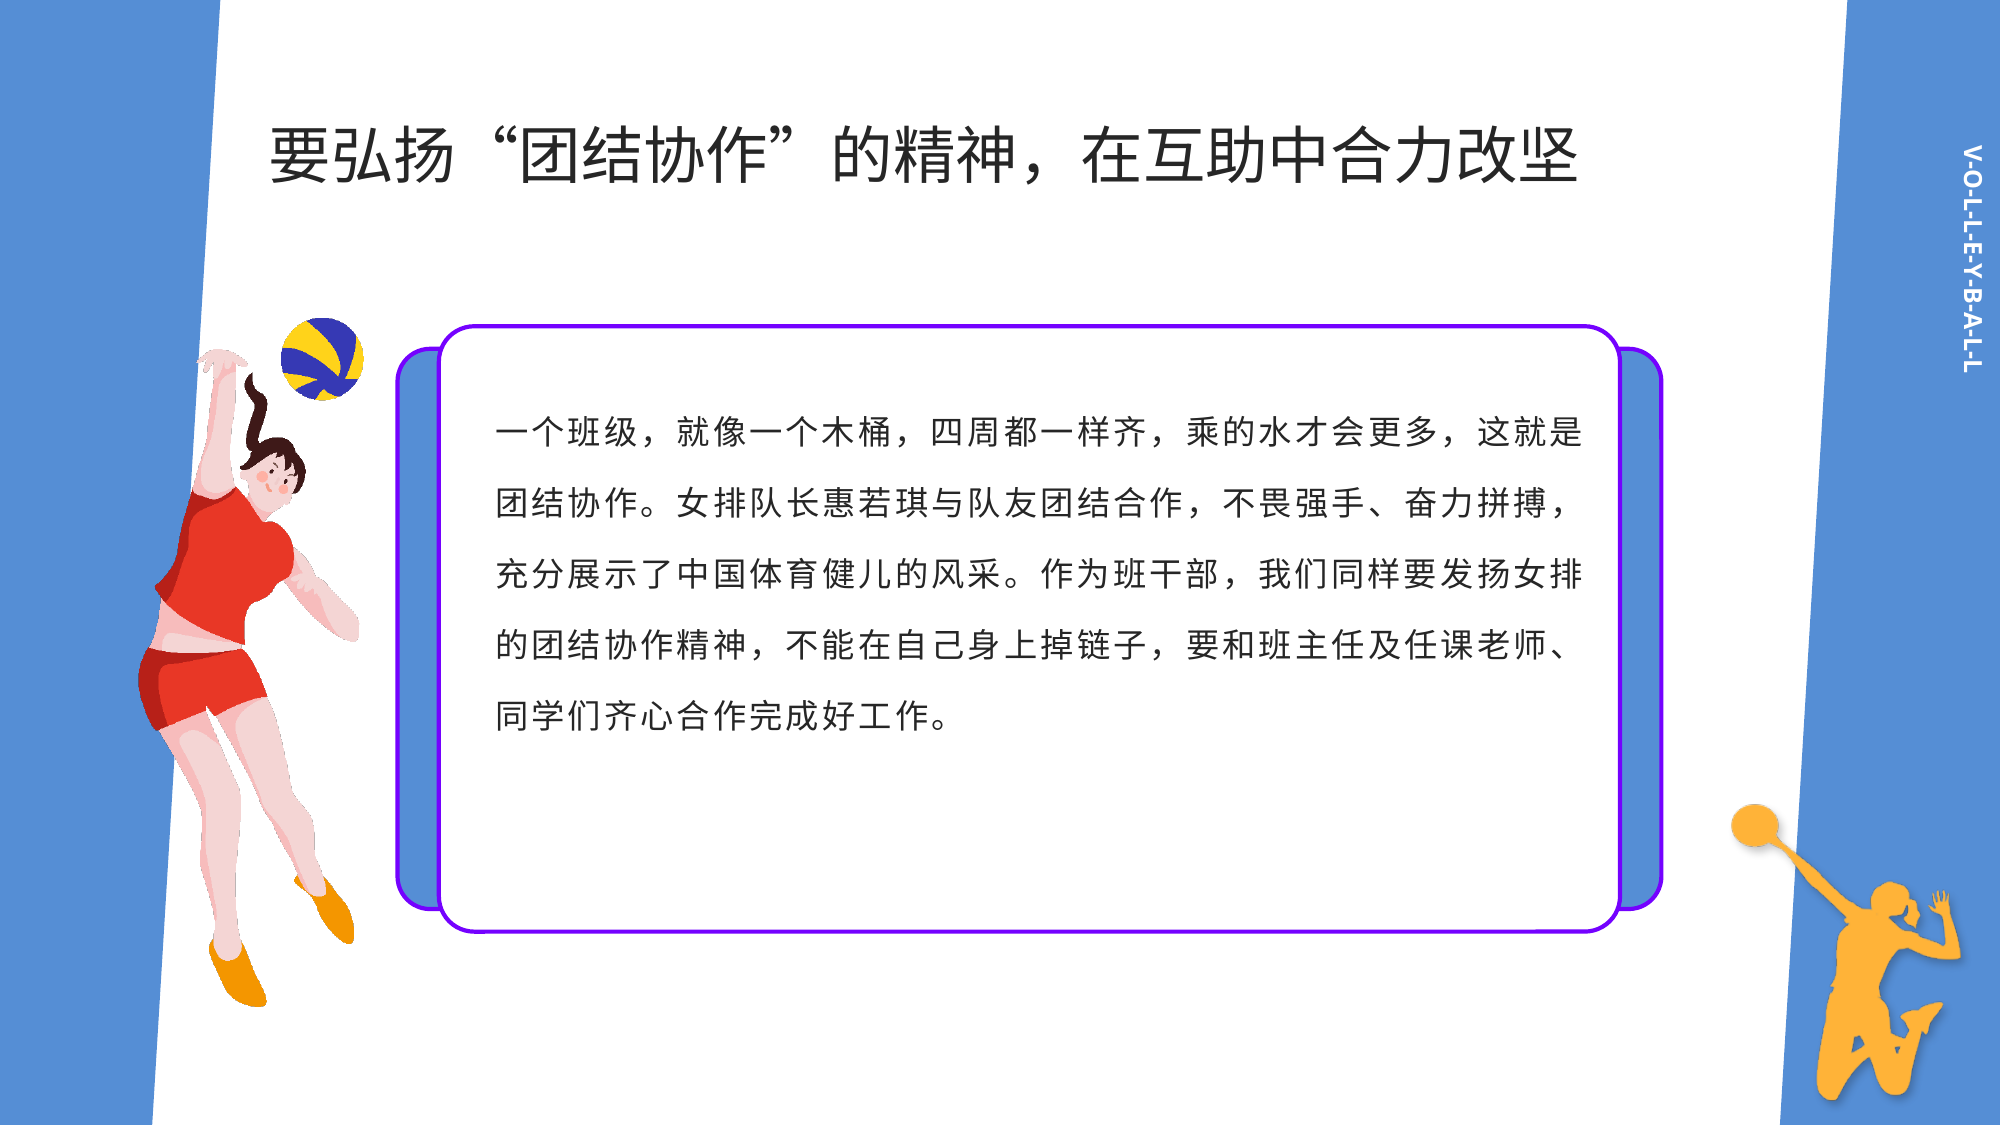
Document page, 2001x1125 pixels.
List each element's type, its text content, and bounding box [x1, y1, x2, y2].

picture [86, 299, 440, 1024]
text_box 要弘扬“团结协作”的精神，在互助中合力改坚 [196, 101, 1805, 206]
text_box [397, 325, 1662, 932]
picture [1696, 758, 2000, 1125]
